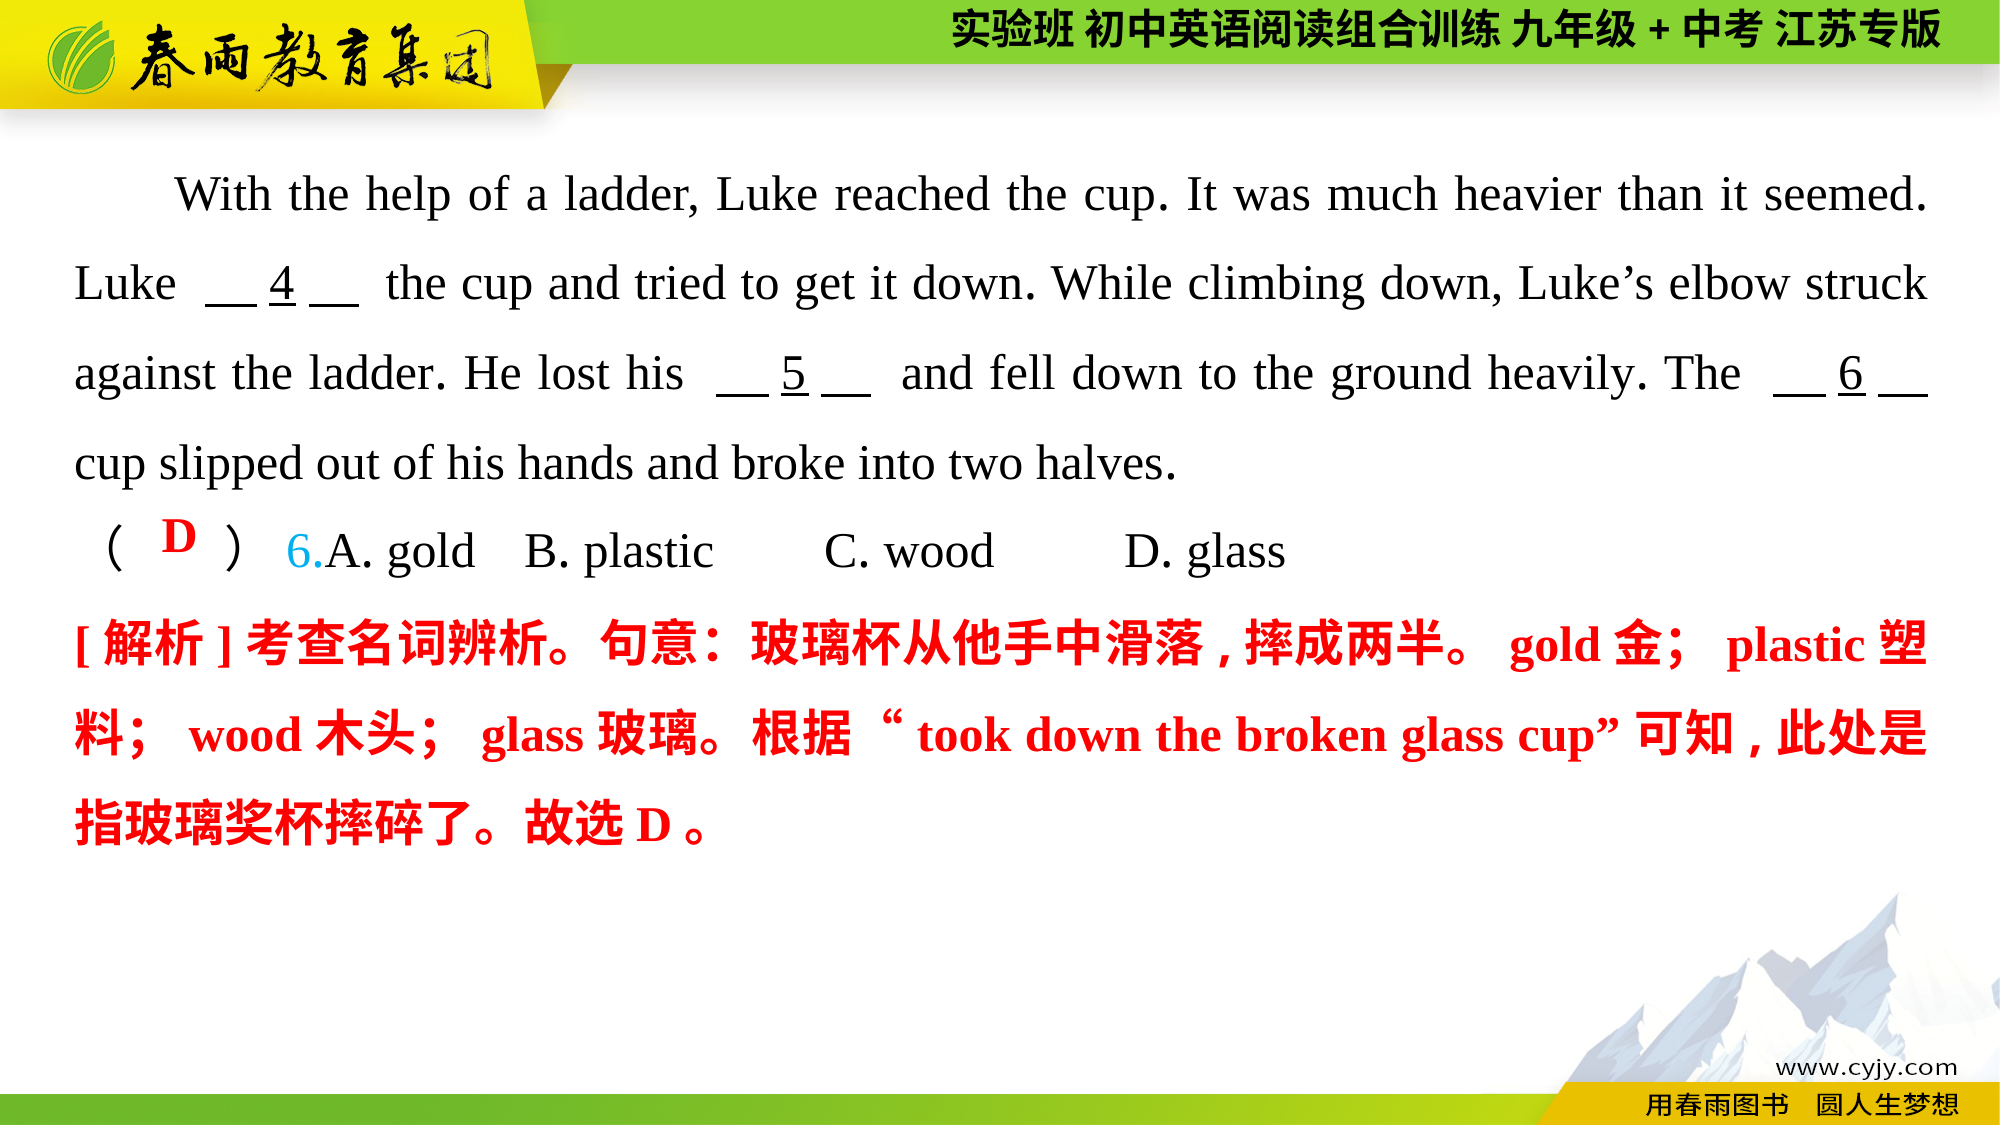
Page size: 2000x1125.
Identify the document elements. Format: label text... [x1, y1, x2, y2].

text_box （ ）6.A. gold B. plastic C. wood D. glass [59, 479, 1944, 574]
text_box [解析]考查名词辨析。句意：玻璃杯从他手中滑落,摔成两半。gold金；plastic塑料；wood木头；glass玻璃。根据“took down the broken glass cup”可知,此处是指玻璃奖杯摔碎了。故选D。 [59, 574, 1944, 860]
list With the help of a ladder, Luke reached the cup. It was much heavier than it seemed. Luke 4 the cup and tried to get it down. While climbing down, Luke’s elbow struck against the ladder. He lost his 5 and fell down to the ground heavily. The 6 cup slipped out of his hands and broke into two halves. [59, 122, 1944, 479]
picture [0, 0, 2000, 1125]
text_box D [146, 494, 213, 570]
